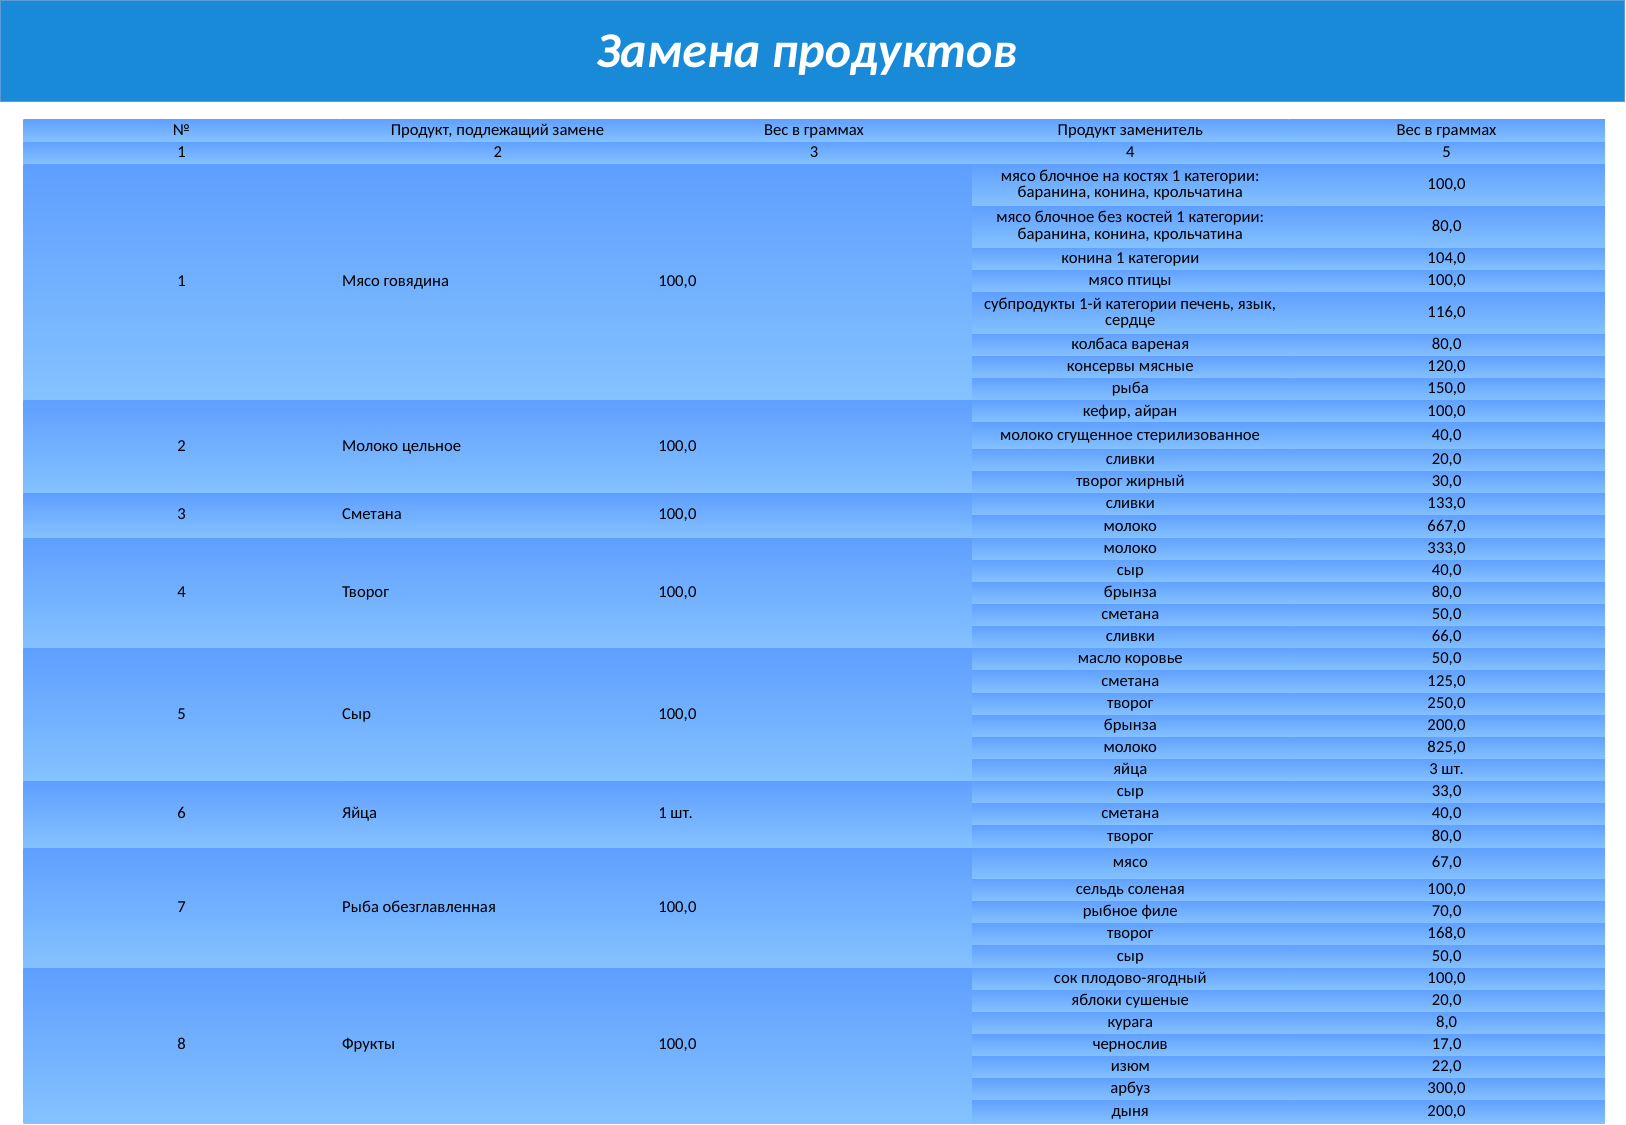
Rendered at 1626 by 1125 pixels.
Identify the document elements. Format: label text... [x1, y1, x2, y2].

table_cell 100,0 [656, 494, 972, 538]
table_cell Фрукты [340, 968, 656, 1123]
table_cell 300,0 [1289, 1079, 1605, 1101]
table_cell консервы мясные [972, 357, 1289, 379]
table_cell чернослив [972, 1034, 1289, 1057]
table_cell 100,0 [1289, 879, 1605, 902]
table_cell рыбное филе [972, 902, 1289, 924]
table_cell 3 [656, 142, 972, 164]
table_header Продукт заменитель [972, 120, 1289, 142]
table_cell 7 [23, 848, 340, 968]
table_cell изюм [972, 1057, 1289, 1079]
table_cell масло коровье [972, 649, 1289, 671]
table_cell яблоки сушеные [972, 990, 1289, 1012]
table_cell 30,0 [1289, 472, 1605, 494]
table_cell молоко [972, 737, 1289, 760]
table_cell брынза [972, 582, 1289, 604]
table_header Вес в граммах [656, 120, 972, 142]
table_cell сыр [972, 782, 1289, 804]
table_cell 20,0 [1289, 449, 1605, 472]
table_cell 22,0 [1289, 1057, 1605, 1079]
table_header № [23, 120, 340, 142]
table_cell яйца [972, 760, 1289, 782]
table_cell молоко [972, 538, 1289, 560]
table_cell 250,0 [1289, 693, 1605, 715]
table_cell Мясо говядина [340, 164, 656, 401]
table_cell мясо блочное без костей 1 категории: баранина, конина, крольчатина [972, 206, 1289, 248]
table_cell 120,0 [1289, 357, 1605, 379]
table_cell 80,0 [1289, 206, 1605, 248]
table_cell рыба [972, 379, 1289, 401]
table_cell Молоко цельное [340, 401, 656, 494]
table_cell дыня [972, 1101, 1289, 1123]
table_cell 333,0 [1289, 538, 1605, 560]
table_cell 133,0 [1289, 494, 1605, 516]
table_cell субпродукты 1-й категории печень, язык, сердце [972, 292, 1289, 334]
table_cell брынза [972, 715, 1289, 737]
table_cell 100,0 [1289, 968, 1605, 990]
table_cell сельдь соленая [972, 879, 1289, 902]
table_cell 3 [23, 494, 340, 538]
table_cell арбуз [972, 1079, 1289, 1101]
table_cell мясо [972, 848, 1289, 879]
table_cell 667,0 [1289, 516, 1605, 538]
table_cell 80,0 [1289, 826, 1605, 848]
table_cell мясо блочное на костях 1 категории: баранина, конина, крольчатина [972, 164, 1289, 206]
table_cell сливки [972, 449, 1289, 472]
table_cell творог [972, 693, 1289, 715]
table_cell 168,0 [1289, 924, 1605, 946]
table_cell творог жирный [972, 472, 1289, 494]
table_cell 3 шт. [1289, 760, 1605, 782]
table_cell Творог [340, 538, 656, 649]
table_cell 1 [23, 164, 340, 401]
title Замена продуктов [0, 0, 1625, 102]
table_cell 100,0 [1289, 270, 1605, 292]
table_cell 50,0 [1289, 946, 1605, 968]
table_cell 100,0 [656, 538, 972, 649]
table_cell кефир, айран [972, 401, 1289, 423]
table_cell 17,0 [1289, 1034, 1605, 1057]
table_cell Сметана [340, 494, 656, 538]
table_cell сыр [972, 560, 1289, 582]
table_cell 100,0 [656, 401, 972, 494]
table_cell 20,0 [1289, 990, 1605, 1012]
table_cell 40,0 [1289, 560, 1605, 582]
table_cell 4 [972, 142, 1289, 164]
table_cell 100,0 [1289, 164, 1605, 206]
table_cell 100,0 [1289, 407, 1605, 422]
table_cell 67,0 [1289, 848, 1605, 879]
table_cell сметана [972, 671, 1289, 693]
table_cell 66,0 [1289, 627, 1605, 649]
table_cell 80,0 [1289, 582, 1605, 604]
table_cell 100,0 [656, 164, 972, 401]
table_cell молоко [972, 516, 1289, 538]
table_cell 2 [340, 142, 656, 164]
table_cell творог [972, 924, 1289, 946]
table_cell сливки [972, 494, 1289, 516]
table_cell 200,0 [1289, 1101, 1605, 1123]
table_cell 1 шт. [656, 782, 972, 848]
table_cell 8 [23, 968, 340, 1123]
table_cell 104,0 [1289, 248, 1605, 270]
table_cell сыр [972, 946, 1289, 968]
table_cell 4 [23, 538, 340, 649]
table_cell 40,0 [1289, 423, 1605, 449]
table_cell 40,0 [1289, 804, 1605, 826]
table_cell сливки [972, 627, 1289, 649]
table_cell творог [972, 826, 1289, 848]
table_cell 100,0 [656, 848, 972, 968]
table_cell 200,0 [1289, 715, 1605, 737]
table_cell 100,0 [656, 649, 972, 782]
table_cell Рыба обезглавленная [340, 848, 656, 968]
table_header Вес в граммах [1289, 120, 1605, 142]
table_cell 2 [23, 401, 340, 494]
table_cell 50,0 [1289, 649, 1605, 671]
table_cell 33,0 [1289, 782, 1605, 804]
table_cell 8,0 [1289, 1012, 1605, 1034]
table_cell колбаса вареная [972, 334, 1289, 357]
table_cell 5 [1289, 142, 1605, 164]
table_cell 150,0 [1289, 379, 1605, 401]
table_cell сметана [972, 604, 1289, 627]
table_cell 125,0 [1289, 671, 1605, 693]
table_cell сок плодово-ягодный [972, 968, 1289, 990]
table_cell 825,0 [1289, 737, 1605, 760]
table_cell сметана [972, 804, 1289, 826]
table_cell Яйца [340, 782, 656, 848]
table_cell конина 1 категории [972, 248, 1289, 270]
table_cell 70,0 [1289, 902, 1605, 924]
table_cell 6 [23, 782, 340, 848]
table_cell 80,0 [1289, 334, 1605, 357]
table_cell 50,0 [1289, 604, 1605, 627]
table_cell 100,0 [656, 968, 972, 1123]
table_cell 116,0 [1289, 292, 1605, 334]
table_cell Сыр [340, 649, 656, 782]
table_header Продукт, подлежащий замене [340, 120, 656, 142]
table_cell 1 [23, 142, 340, 164]
table_cell молоко сгущенное стерилизованное [972, 423, 1289, 449]
table_cell мясо птицы [972, 270, 1289, 292]
table_cell 5 [23, 649, 340, 782]
table_cell курага [972, 1012, 1289, 1034]
